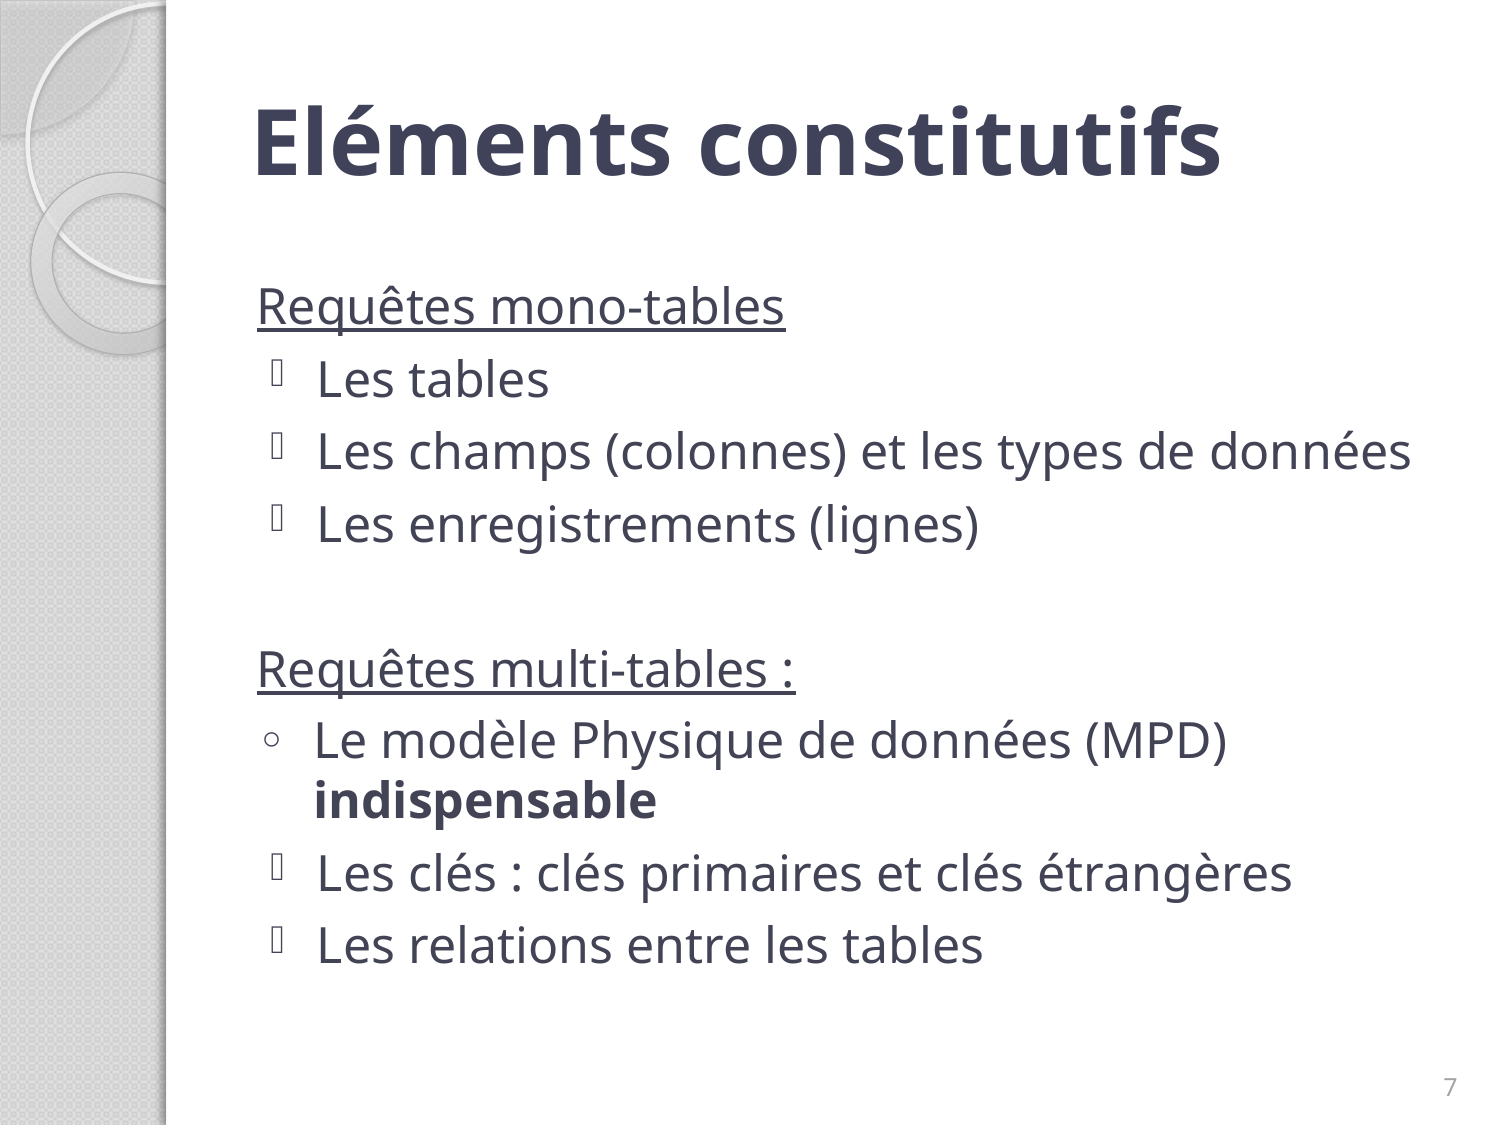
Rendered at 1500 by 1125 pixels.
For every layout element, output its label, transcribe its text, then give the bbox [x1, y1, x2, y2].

list Requêtes mono-tables Les tables Les champs (colonnes) et les types de données Les enregistrements (lignes) Requêtes multi-tables : Le modèle Physique de données (MPD) indispensable Les clés : clés primaires et clés étrangères Les relations entre les tables [242, 267, 1466, 1055]
slide_number 7 [1413, 1034, 1488, 1113]
title Eléments constitutifs [235, 45, 1466, 233]
